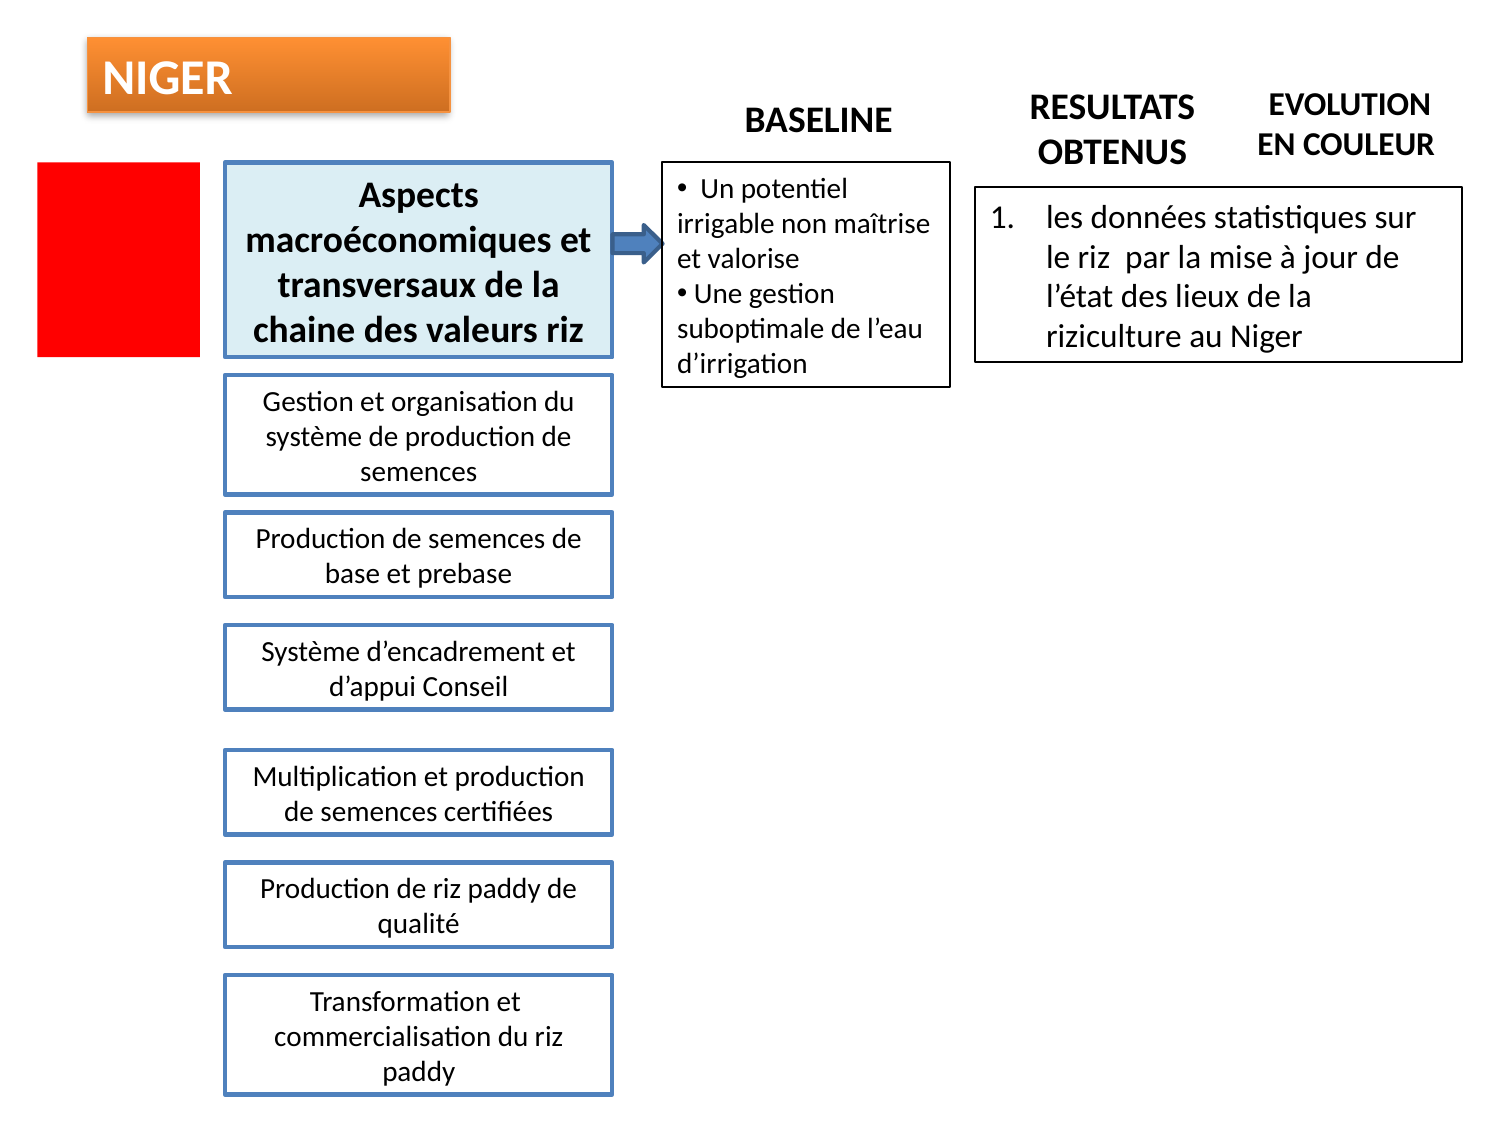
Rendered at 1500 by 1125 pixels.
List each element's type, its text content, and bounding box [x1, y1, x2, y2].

text_box Production de riz paddy de qualité [223, 860, 614, 949]
text_box Système d’encadrement et d’appui Conseil [223, 623, 614, 712]
text_box Aspects macroéconomiques et transversaux de la chaine des valeurs riz [223, 160, 614, 359]
text_box Gestion et organisation du système de production de semences [223, 373, 614, 497]
text_box Transformation et commercialisation du riz paddy [223, 973, 614, 1097]
text_box les données statistiques sur le riz par la mise à jour de l’état des lieux de la riziculture au Niger [975, 187, 1463, 362]
text_box Un potentiel irrigable non maîtrise et valorise Une gestion suboptimale de l’eau d’irrigation [662, 162, 950, 387]
text_box Multiplication et production de semences certifiées [223, 748, 614, 837]
text_box BASELINE [687, 87, 950, 148]
text_box NIGER [87, 37, 451, 113]
text_box Production de semences de base et prebase [223, 510, 614, 599]
text_box [610, 223, 662, 265]
text_box EVOLUTION EN COULEUR [1237, 74, 1463, 170]
text_box RESULTATS OBTENUS [987, 74, 1238, 180]
text_box [37, 162, 200, 358]
